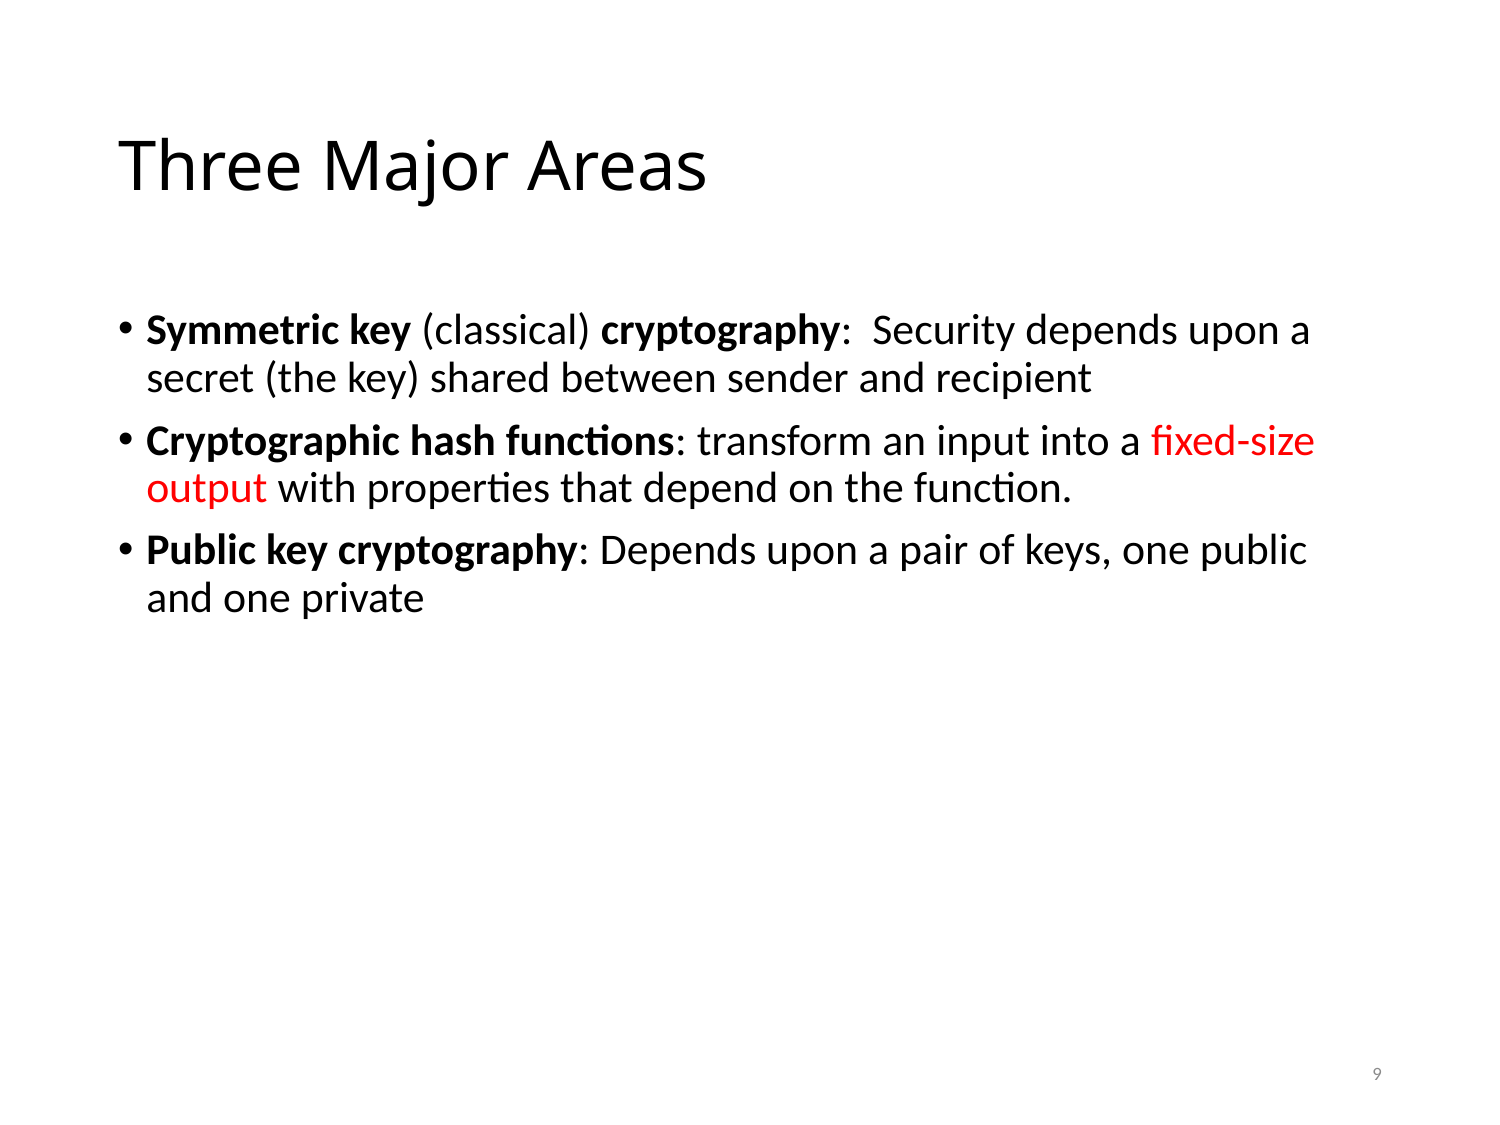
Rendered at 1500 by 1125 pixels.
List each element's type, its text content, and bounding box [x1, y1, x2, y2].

title Three Major Areas [103, 59, 1397, 278]
slide_number 9 [1059, 1042, 1397, 1103]
list Symmetric key (classical) cryptography: Security depends upon a secret (the key) shared between sender and recipient Cryptographic hash functions: transform an input into a fixed-size output with properties that depend on the function. Public key cryptography: Depends upon a pair of keys, one public and one private [103, 299, 1397, 1014]
